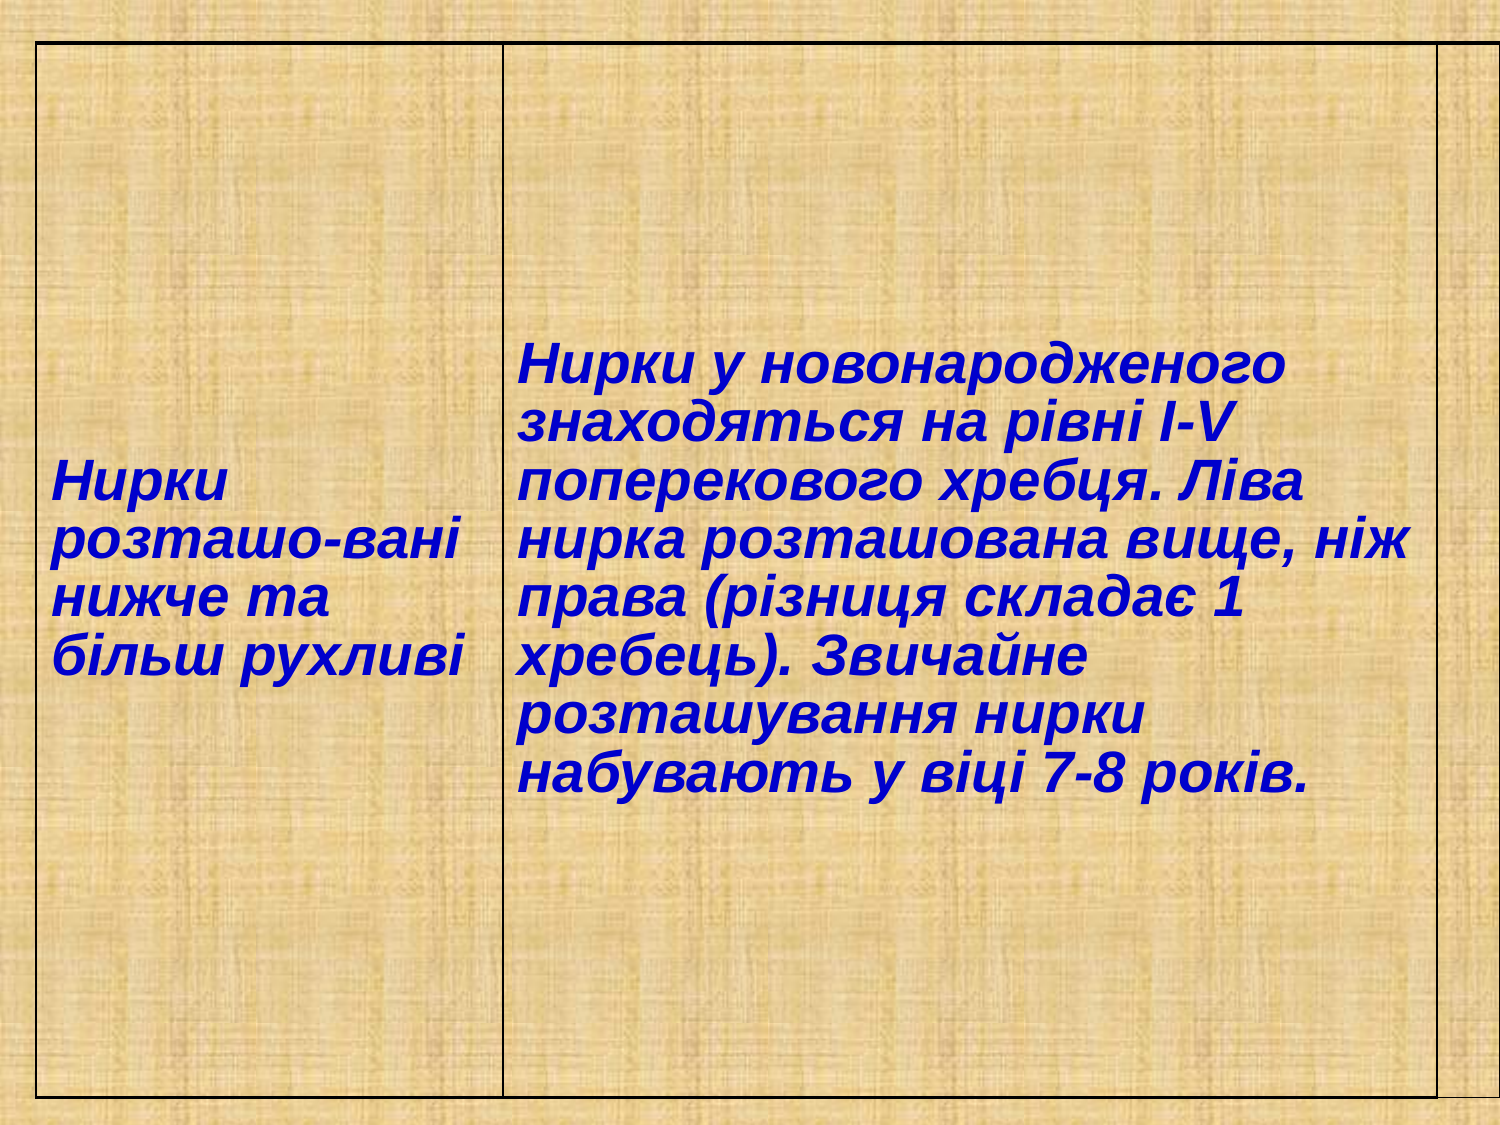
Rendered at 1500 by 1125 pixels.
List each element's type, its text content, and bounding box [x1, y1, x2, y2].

table_header Нирки розташо-вані нижче та більш рухливі [37, 45, 502, 1096]
table_header Нирки у новонародженого знаходяться на рівні І-V поперекового хребця. Ліва нирка розташована вище, ніж права (різниця складає 1 хребець). Звичайне розташування нирки набувають у віці 7-8 років. [504, 45, 1436, 1096]
picture [0, 0, 1500, 1125]
table_header [1438, 45, 1499, 1097]
